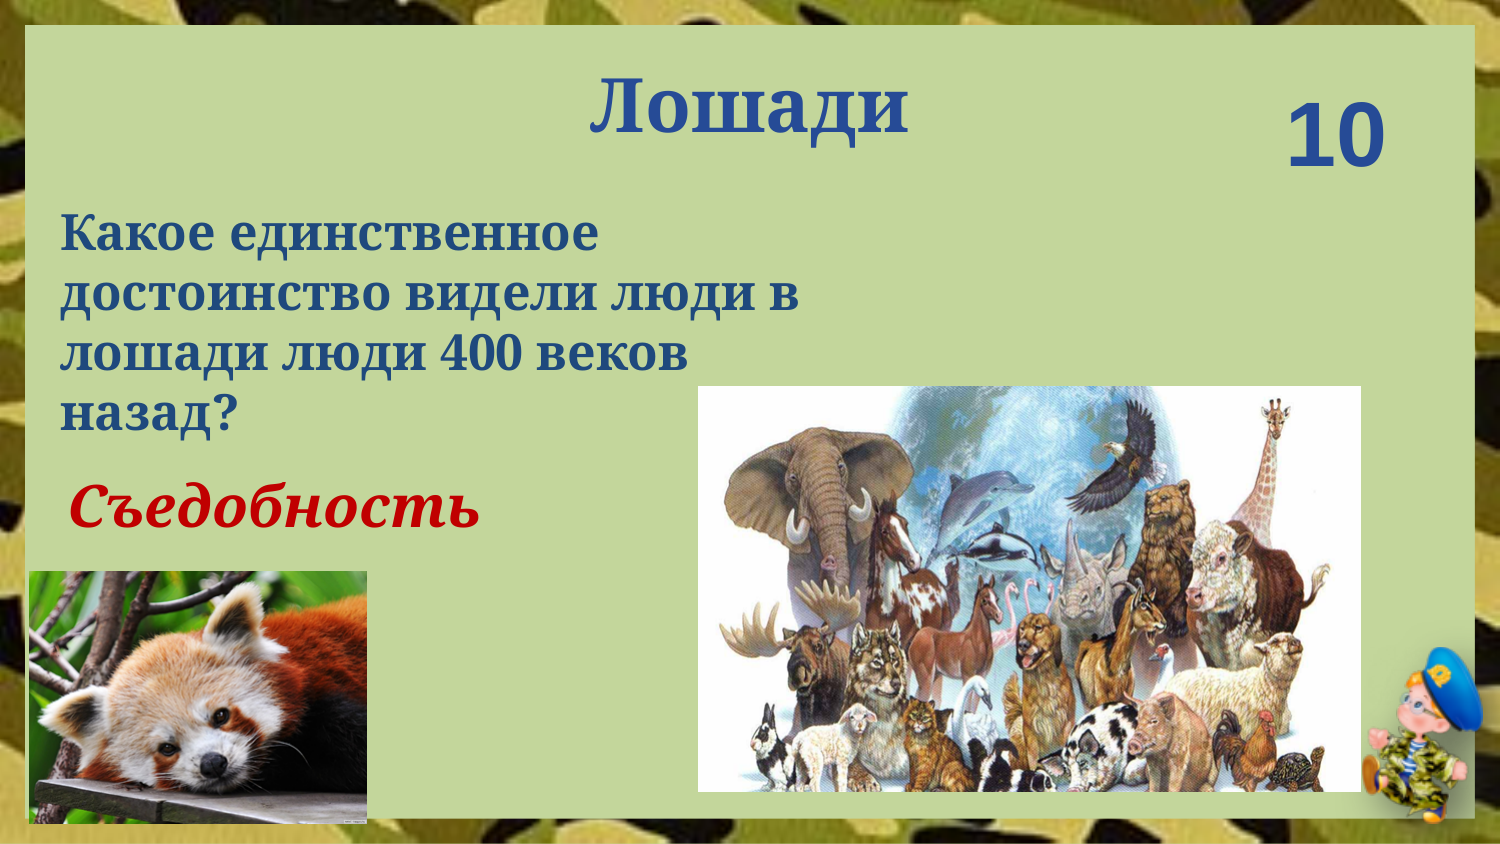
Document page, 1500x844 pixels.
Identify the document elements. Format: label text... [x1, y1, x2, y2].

text_box Съедобность [53, 461, 535, 547]
text_box Лошади [301, 49, 1200, 155]
text_box 10 [1266, 67, 1407, 193]
text_box Какое единственное достоинство видели люди в лошади люди 400 веков назад? [45, 193, 837, 449]
picture [0, 0, 1500, 844]
